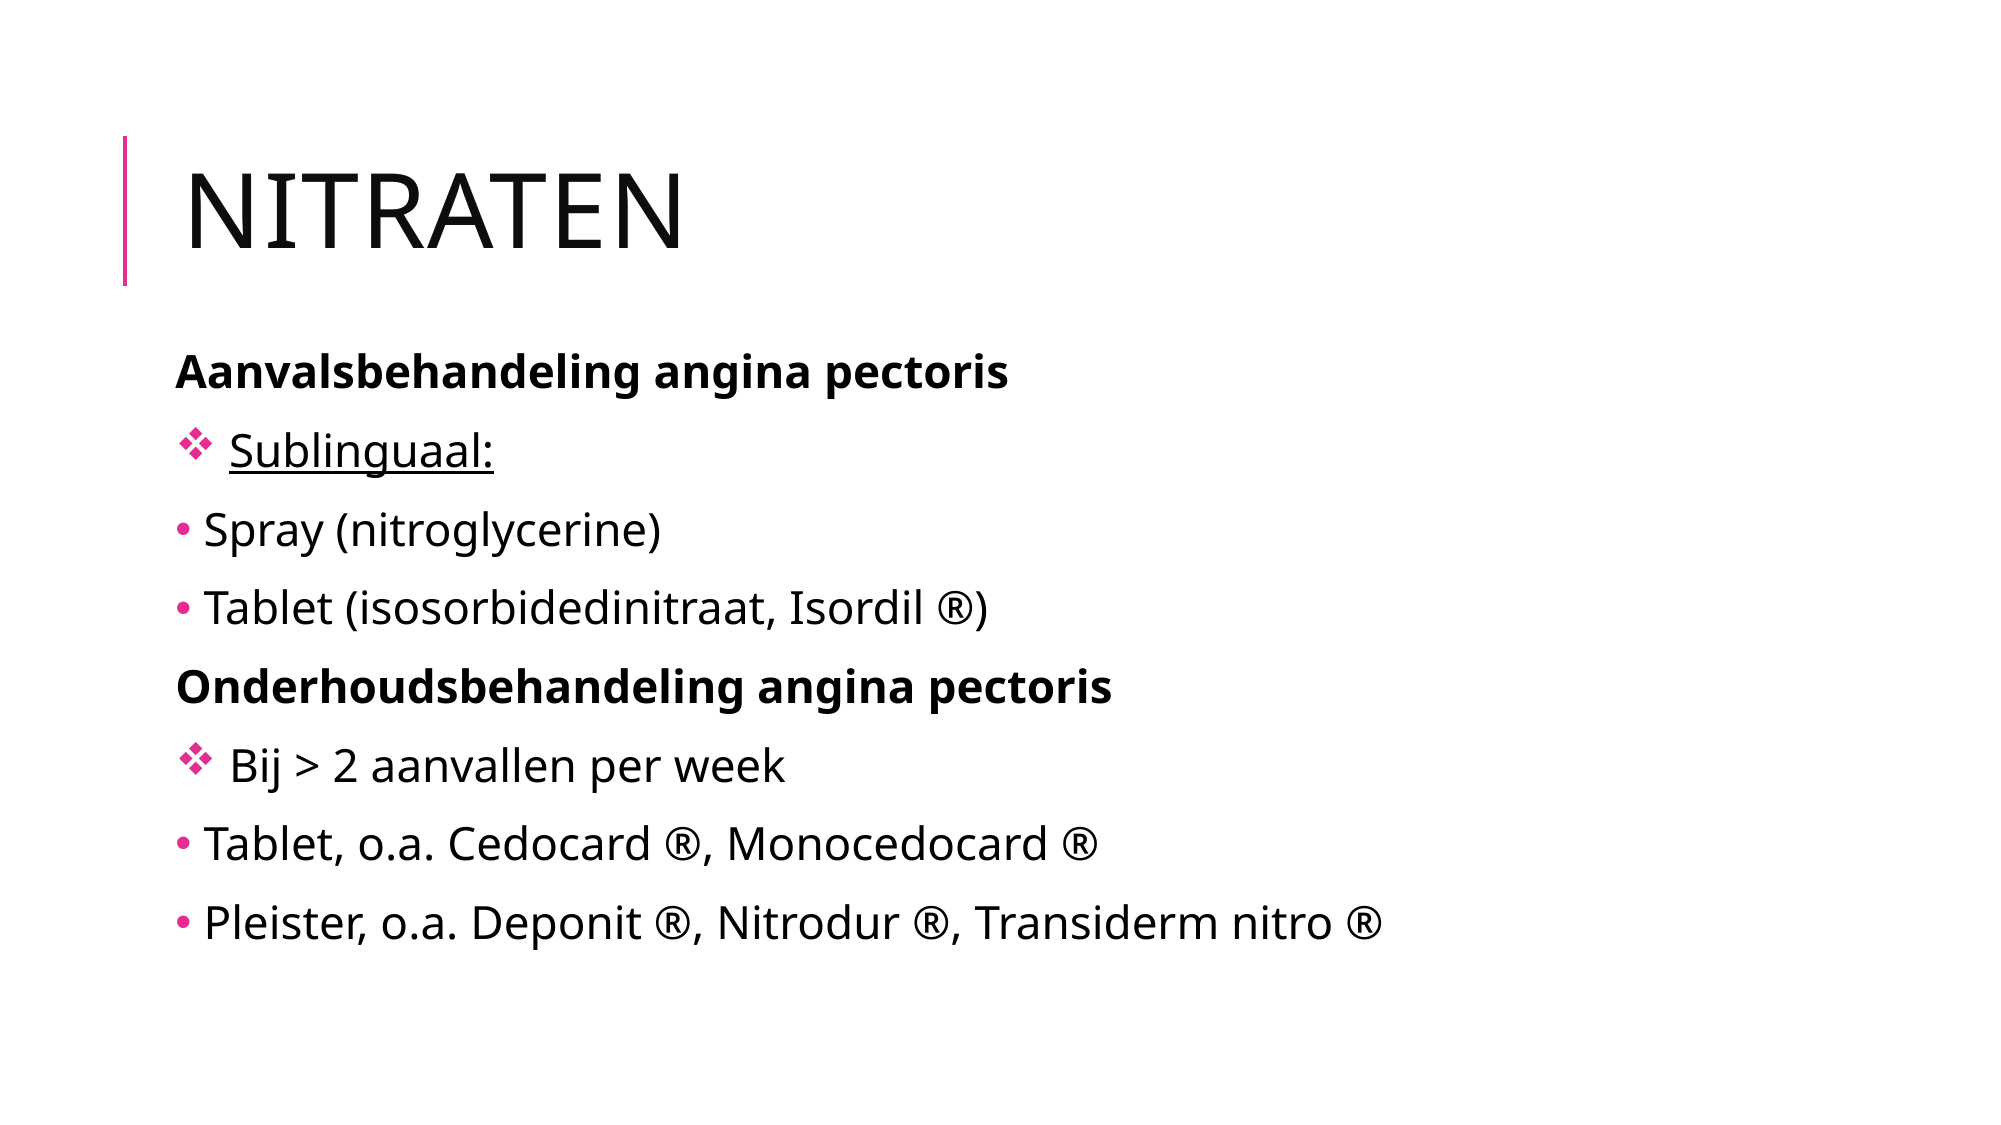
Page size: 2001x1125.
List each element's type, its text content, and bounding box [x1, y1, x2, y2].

list Aanvalsbehandeling angina pectoris Sublinguaal: Spray (nitroglycerine) Tablet (isosorbidedinitraat, Isordil ®) Onderhoudsbehandeling angina pectoris Bij > 2 aanvallen per week Tablet, o.a. Cedocard ®, Monocedocard ® Pleister, o.a. Deponit ®, Nitrodur ®, Transiderm nitro ® [168, 341, 1763, 1002]
title nitraten [168, 96, 1763, 341]
